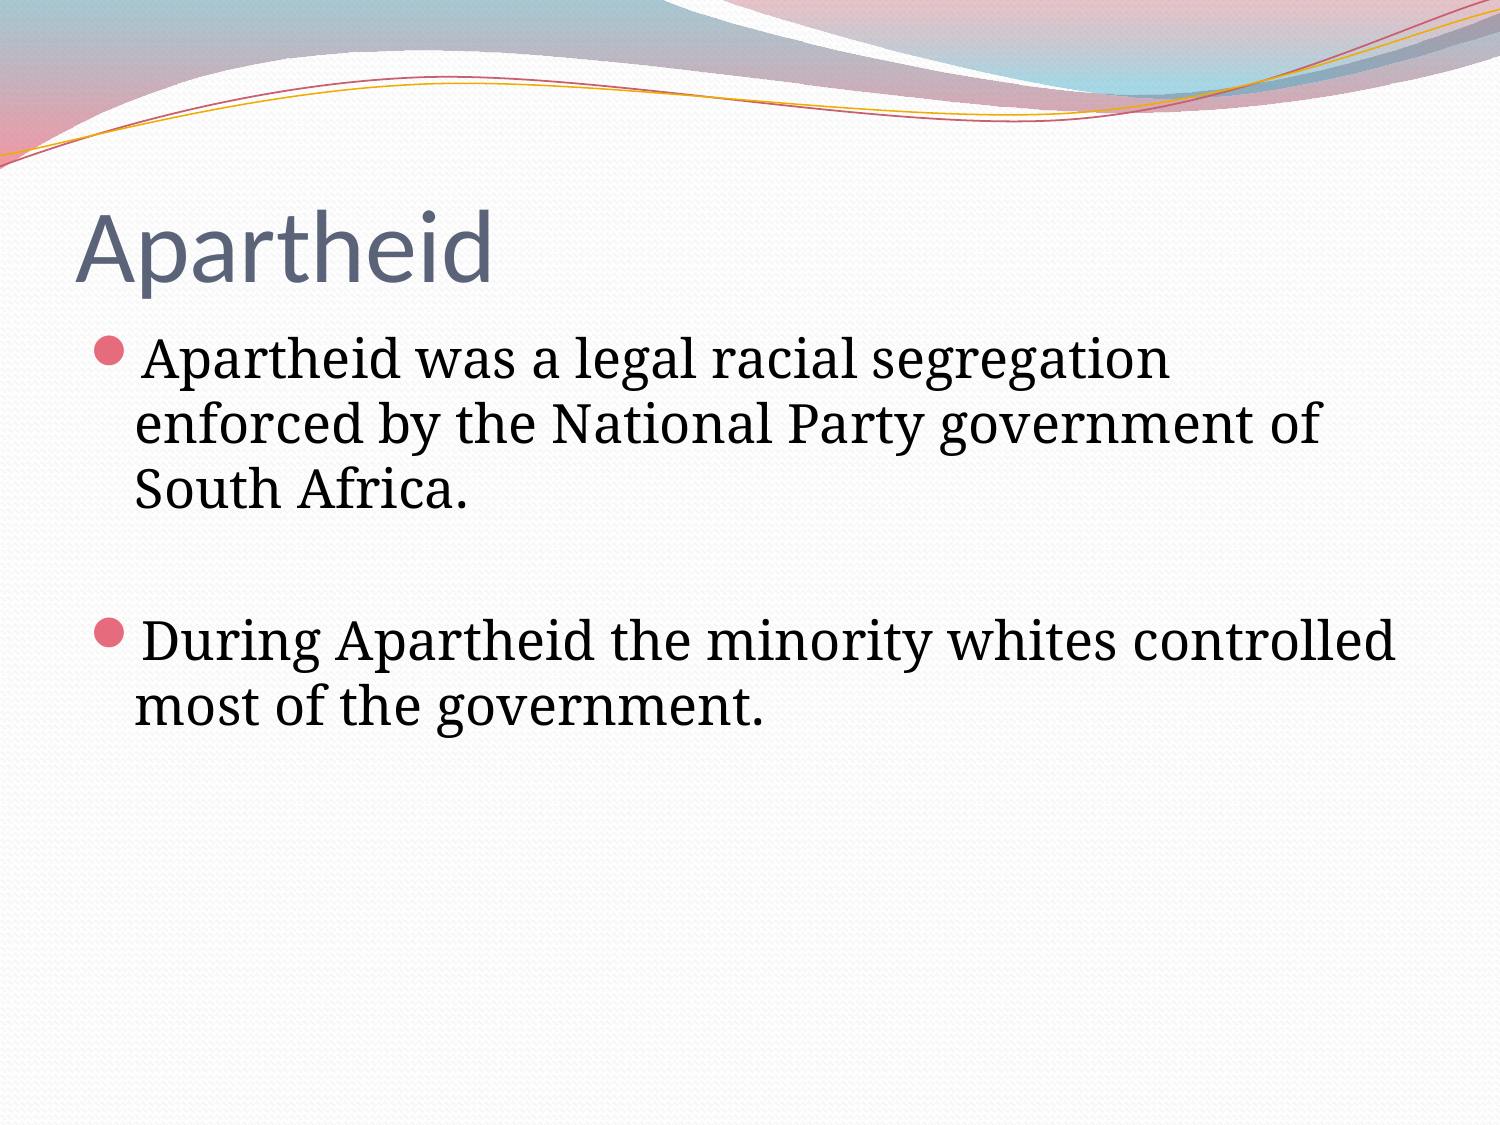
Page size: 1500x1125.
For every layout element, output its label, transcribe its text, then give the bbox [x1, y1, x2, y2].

title Apartheid [75, 115, 1425, 303]
list Apartheid was a legal racial segregation enforced by the National Party government of South Africa. During Apartheid the minority whites controlled most of the government. [75, 317, 1425, 1038]
